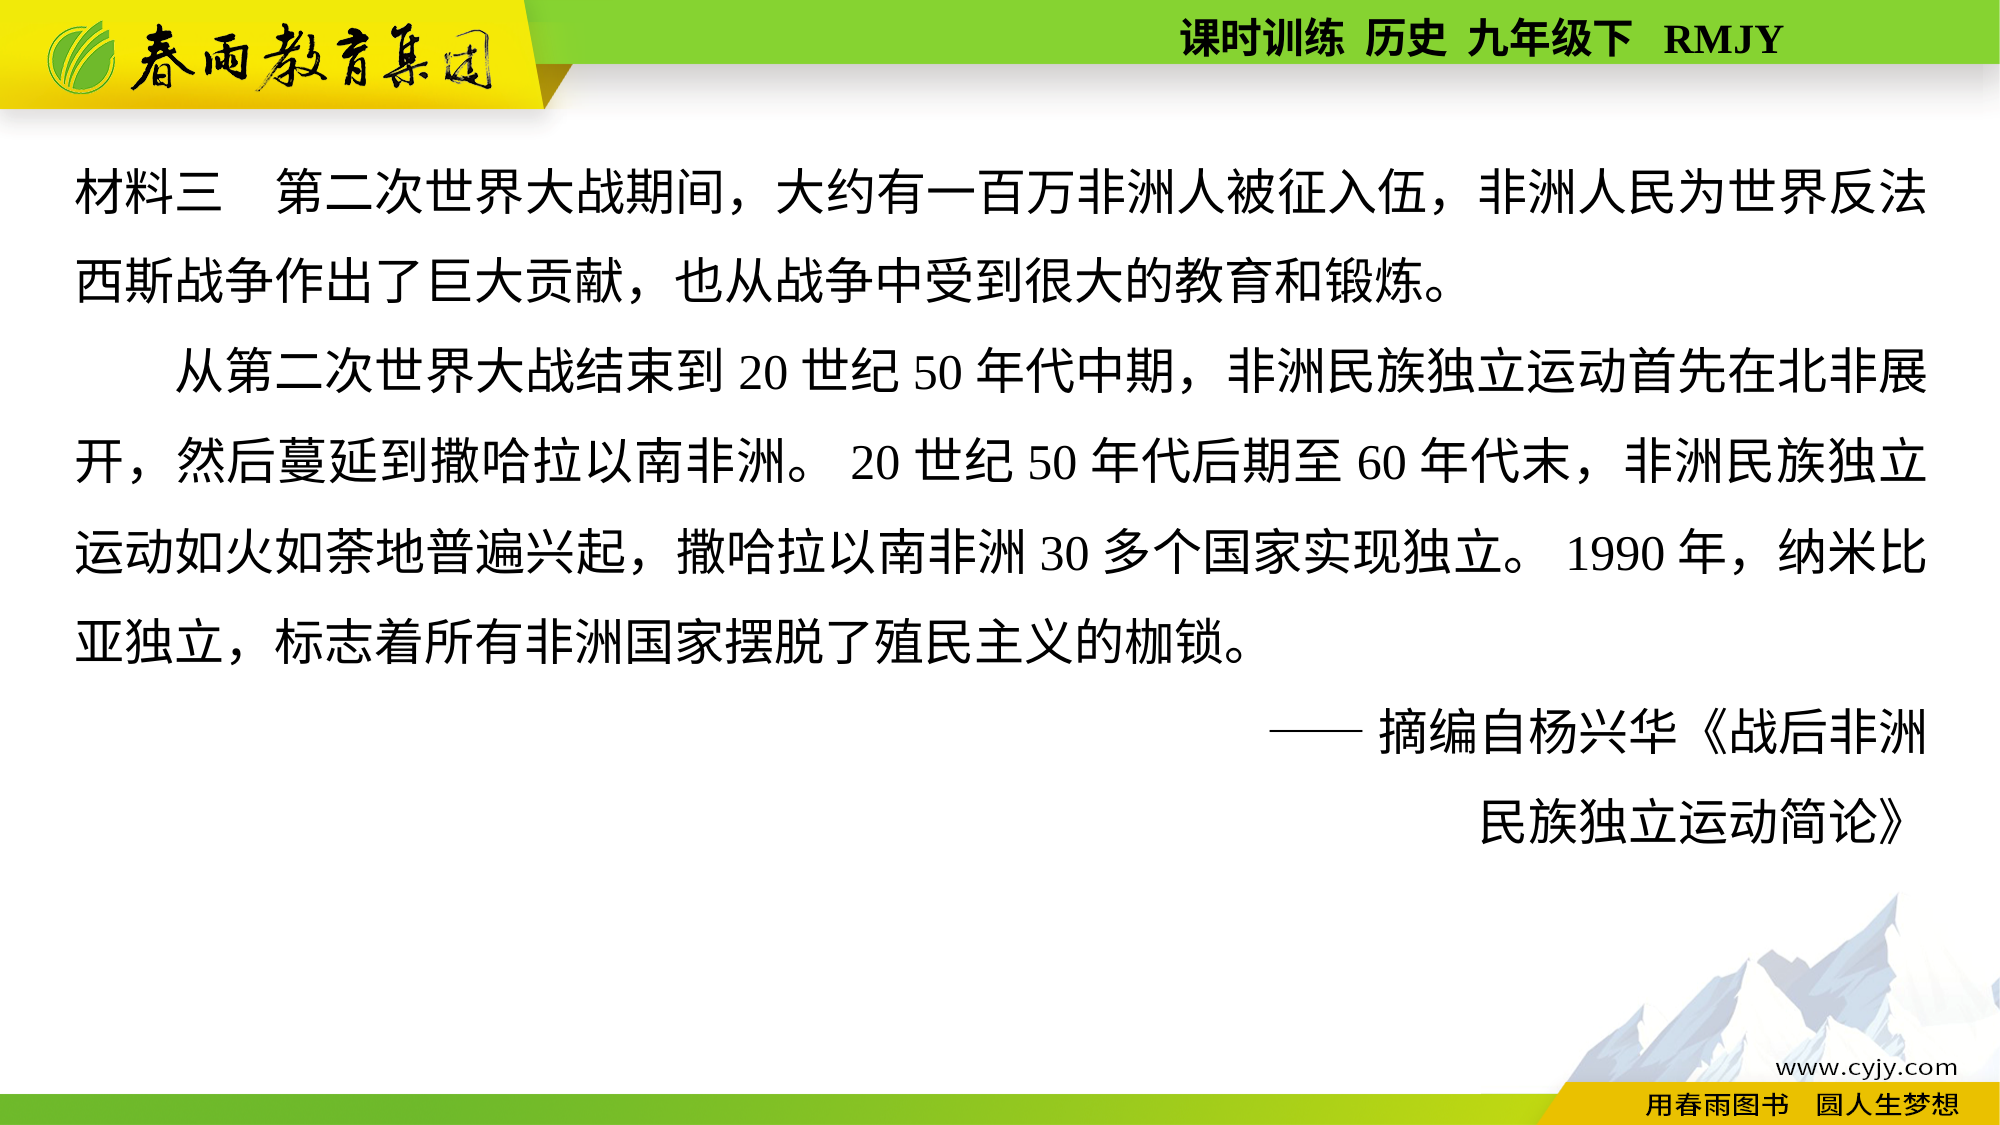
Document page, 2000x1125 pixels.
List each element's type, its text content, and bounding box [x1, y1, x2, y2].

list 材料三 第二次世界大战期间，大约有一百万非洲人被征入伍，非洲人民为世界反法西斯战争作出了巨大贡献，也从战争中受到很大的教育和锻炼。 从第二次世界大战结束到20世纪50年代中期，非洲民族独立运动首先在北非展开，然后蔓延到撒哈拉以南非洲。20世纪50年代后期至60年代末，非洲民族独立运动如火如荼地普遍兴起，撒哈拉以南非洲30多个国家实现独立。1990年，纳米比亚独立，标志着所有非洲国家摆脱了殖民主义的枷锁。 ——摘编自杨兴华《战后非洲 民族独立运动简论》 [59, 122, 1944, 854]
picture [0, 0, 2000, 1125]
